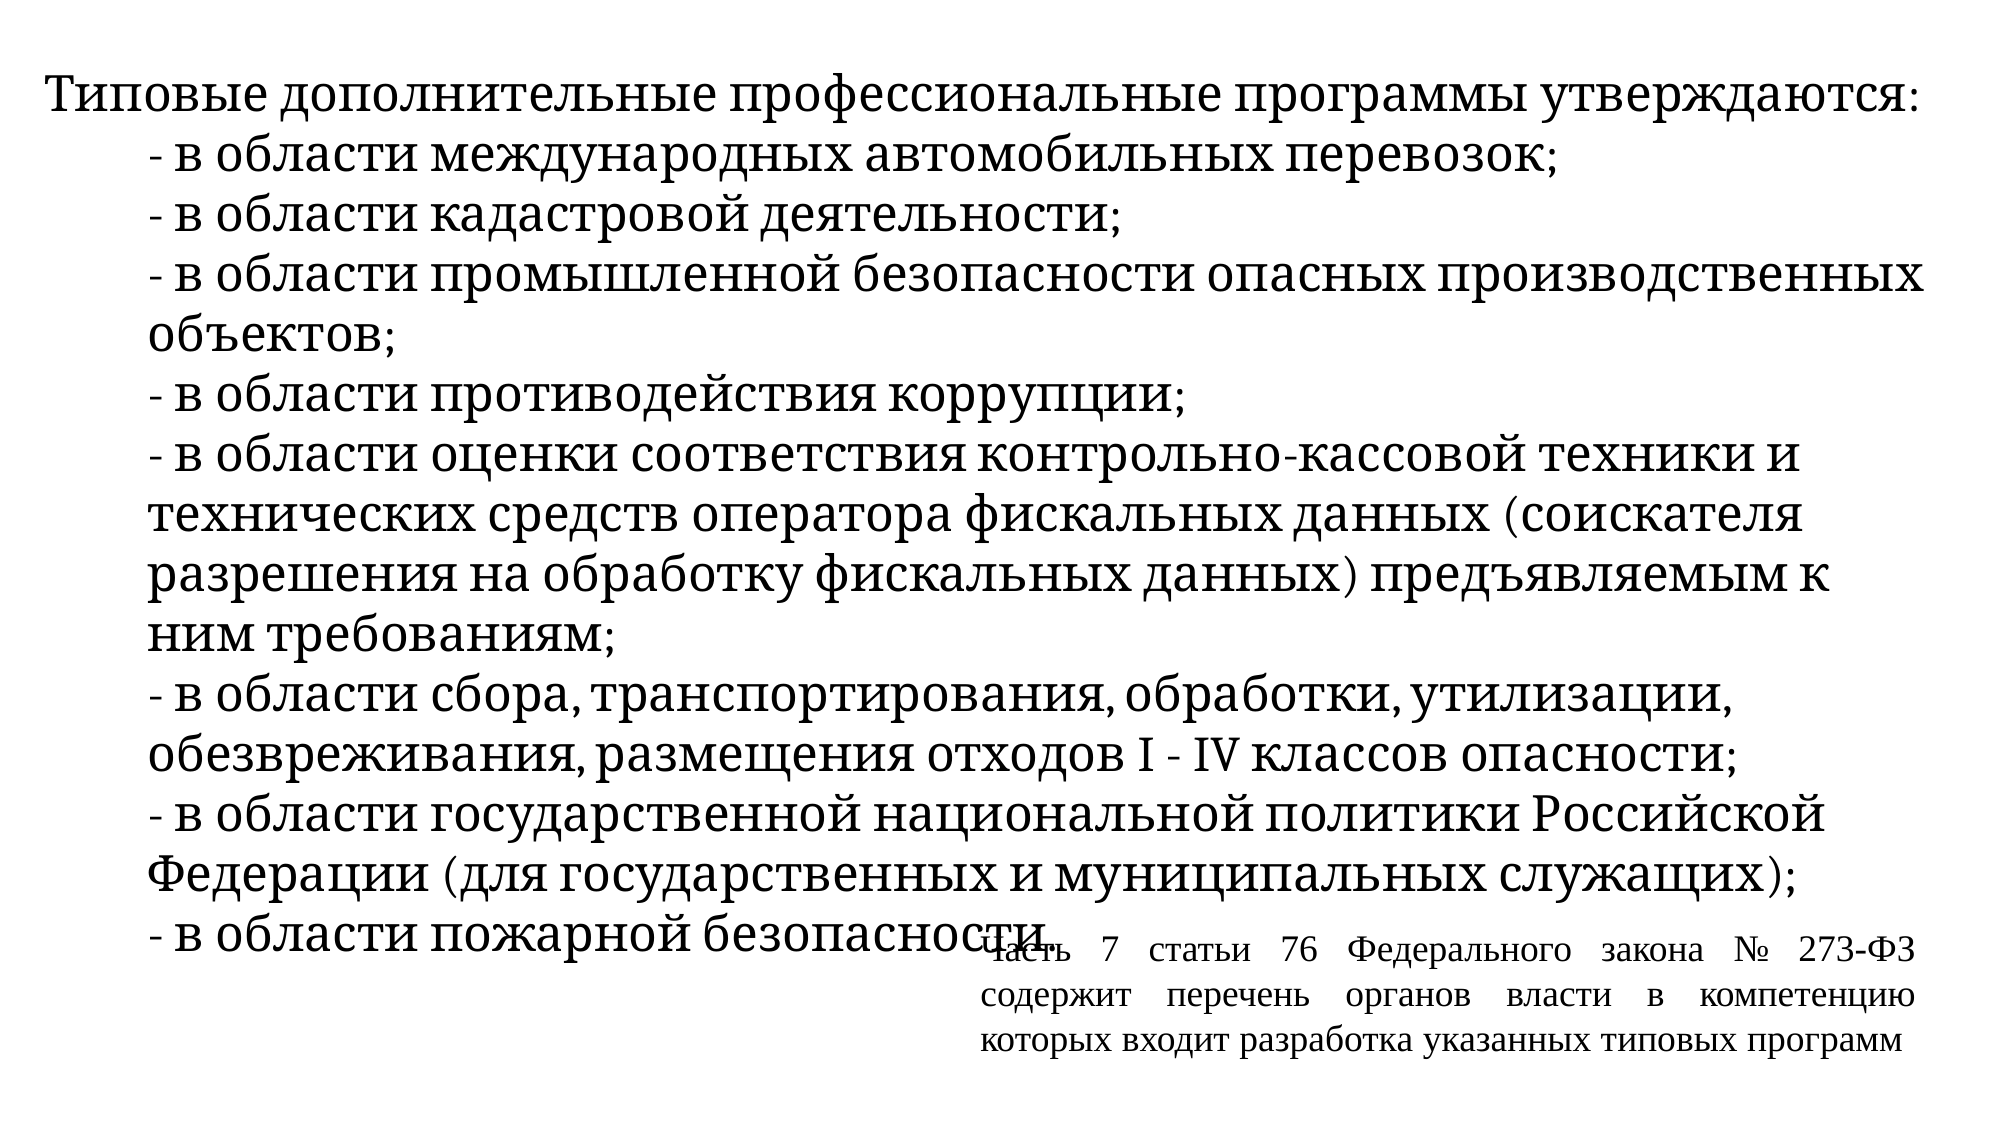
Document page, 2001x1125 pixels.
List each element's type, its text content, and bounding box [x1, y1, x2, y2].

text_box Часть 7 статьи 76 Федерального закона № 273-ФЗ содержит перечень органов власти в компетенцию которых входит разработка указанных типовых программ [965, 916, 1932, 1067]
text_box Типовые дополнительные профессиональные программы утверждаются: - в области международных автомобильных перевозок; - в области кадастровой деятельности; - в области промышленной безопасности опасных производственных объектов; - в области противодействия коррупции; - в области оценки соответствия контрольно-кассовой техники и технических средств оператора фискальных данных (соискателя разрешения на обработку фискальных данных) предъявляемым к ним требованиям; - в области сбора, транспортирования, обработки, утилизации, обезвреживания, размещения отходов I - IV классов опасности; - в области государственной национальной политики Российской Федерации (для государственных и муниципальных служащих); - в области пожарной безопасности. [29, 53, 1950, 969]
